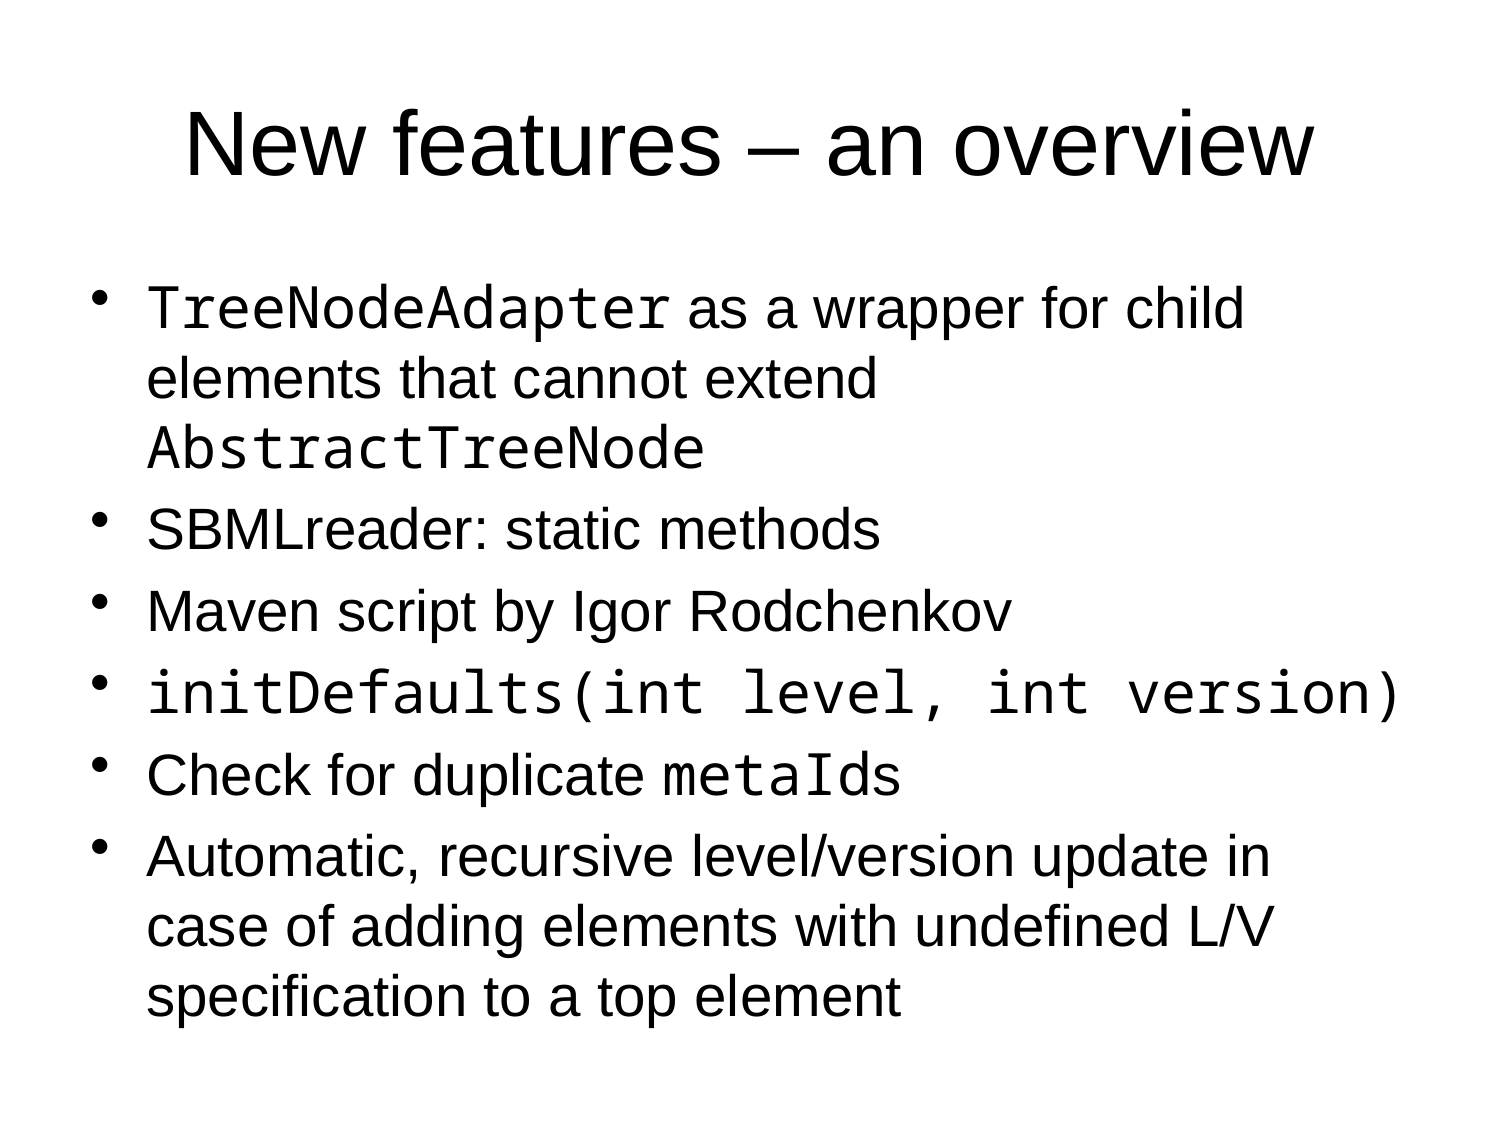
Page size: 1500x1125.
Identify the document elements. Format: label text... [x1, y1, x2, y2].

list TreeNodeAdapter as a wrapper for child elements that cannot extend AbstractTreeNode SBMLreader: static methods Maven script by Igor Rodchenkov initDefaults(int level, int version) Check for duplicate metaIds Automatic, recursive level/version update in case of adding elements with undefined L/V specification to a top element [74, 262, 1426, 1006]
title New features – an overview [74, 44, 1426, 233]
